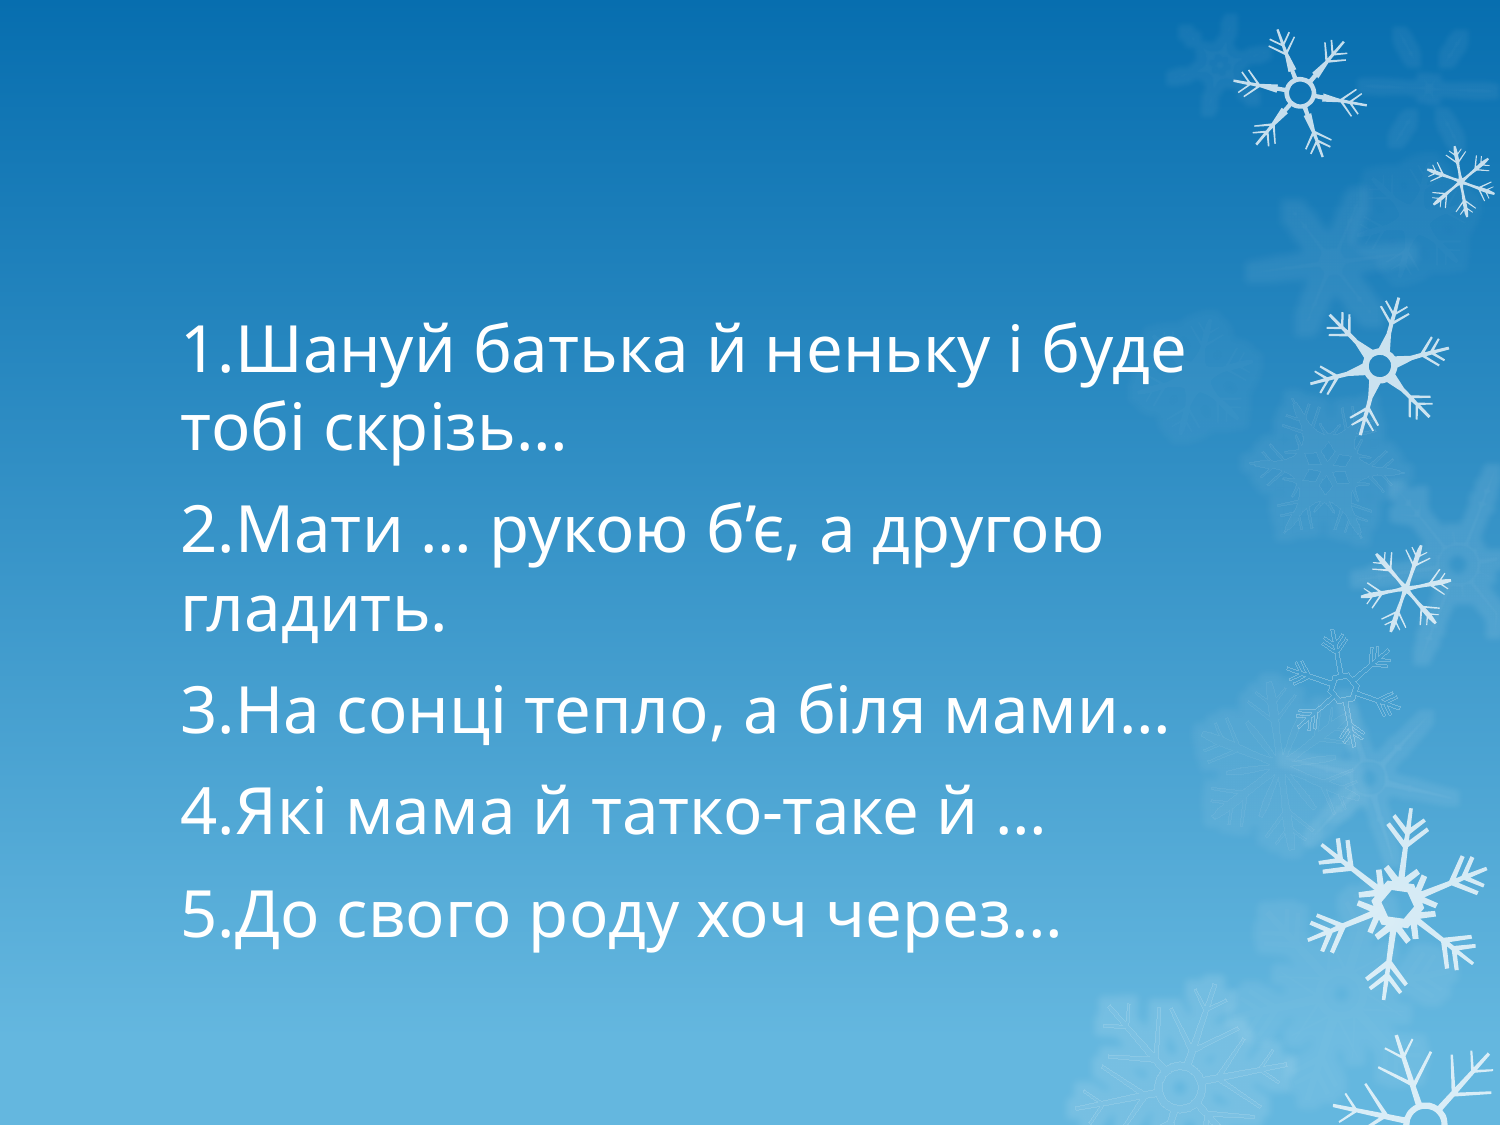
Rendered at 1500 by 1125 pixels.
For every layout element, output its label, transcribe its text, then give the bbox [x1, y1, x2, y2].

list 1.Шануй батька й неньку і буде тобі скрізь… 2.Мати … рукою б’є, а другою гладить. 3.На сонці тепло, а біля мами… 4.Які мама й татко-таке й … 5.До свого роду хоч через… [165, 296, 1335, 962]
